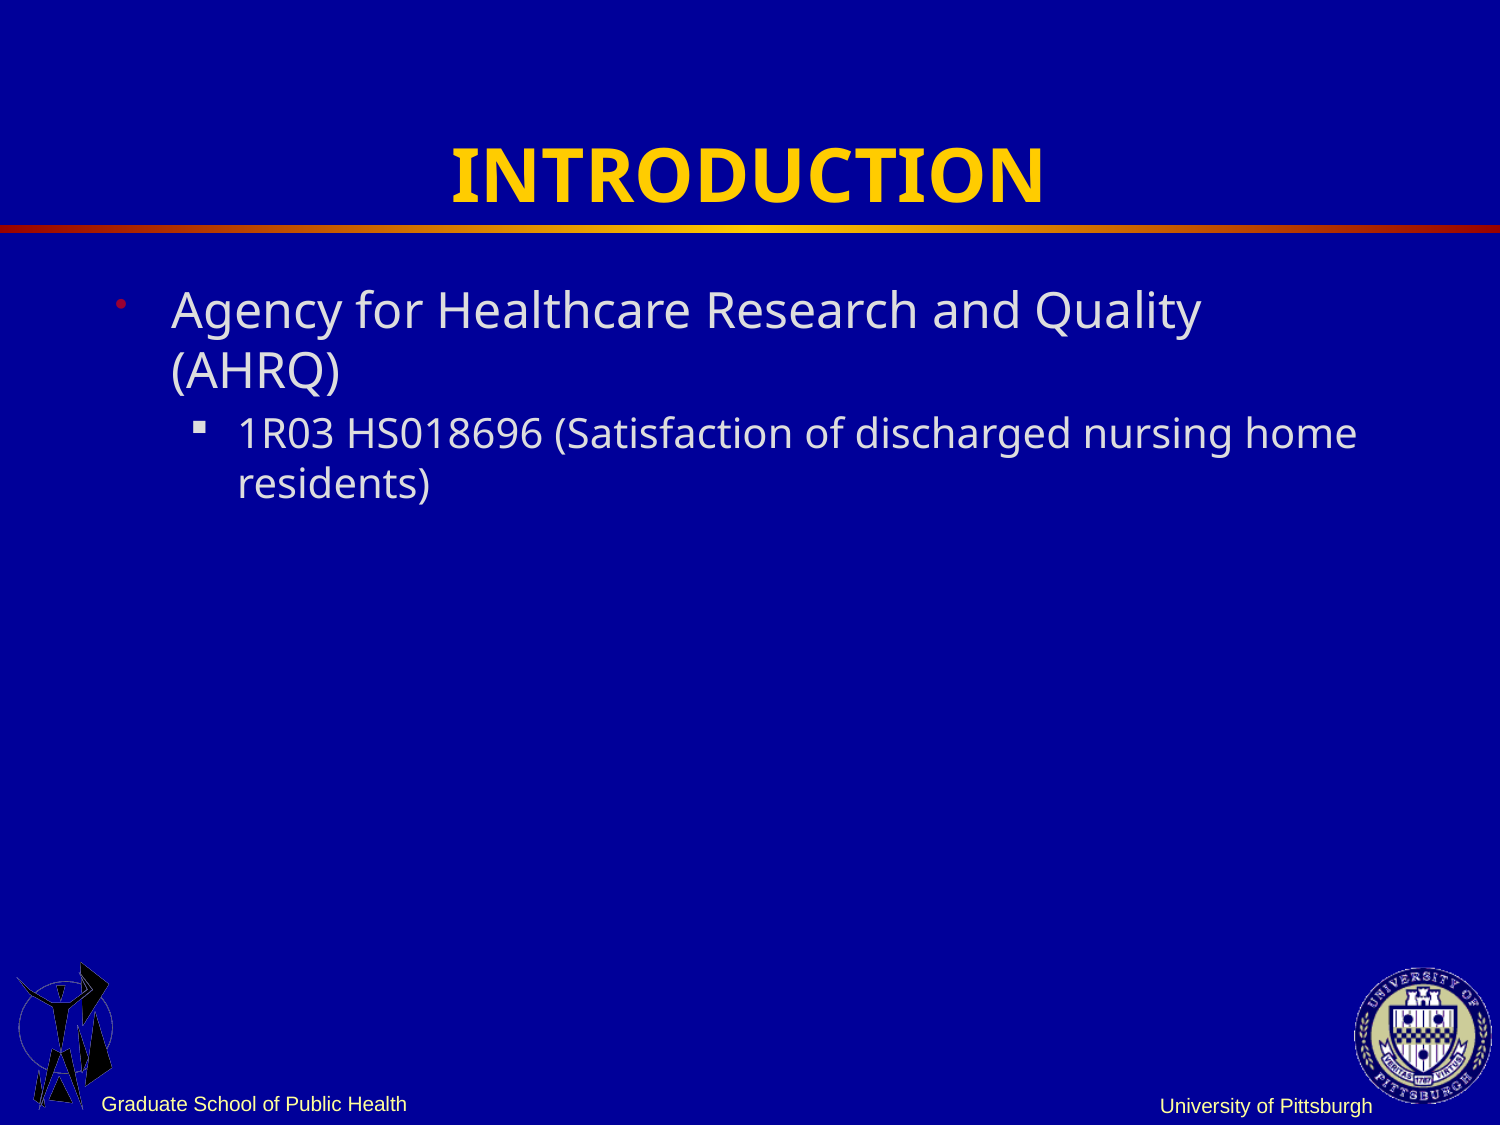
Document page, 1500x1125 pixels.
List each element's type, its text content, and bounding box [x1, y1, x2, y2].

picture [104, 1098, 113, 1110]
picture [16, 962, 113, 1110]
picture [1354, 962, 1492, 1104]
title INTRODUCTION [37, 37, 1463, 225]
list Agency for Healthcare Research and Quality (AHRQ) 1R03 HS018696 (Satisfaction of discharged nursing home residents) [99, 271, 1388, 1000]
